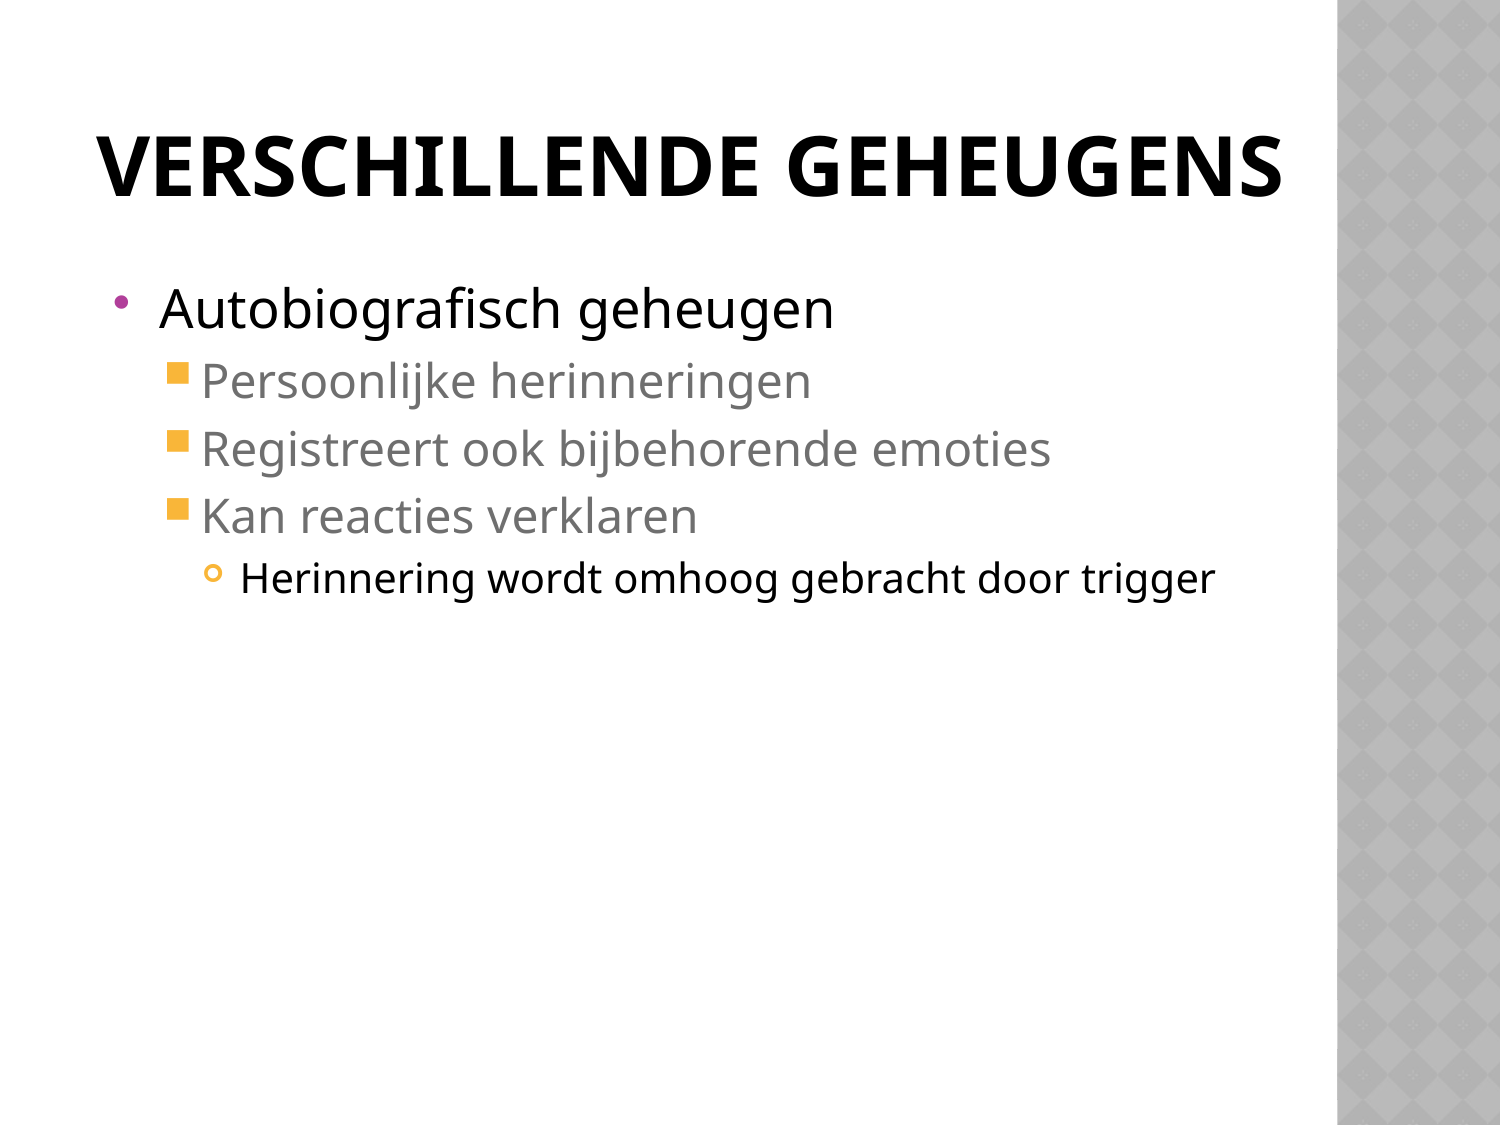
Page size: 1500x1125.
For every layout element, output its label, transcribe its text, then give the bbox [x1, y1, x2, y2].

title Verschillende geheugens [88, 0, 1439, 214]
list Autobiografisch geheugen Persoonlijke herinneringen Registreert ook bijbehorende emoties Kan reacties verklaren Herinnering wordt omhoog gebracht door trigger [100, 267, 1306, 1125]
